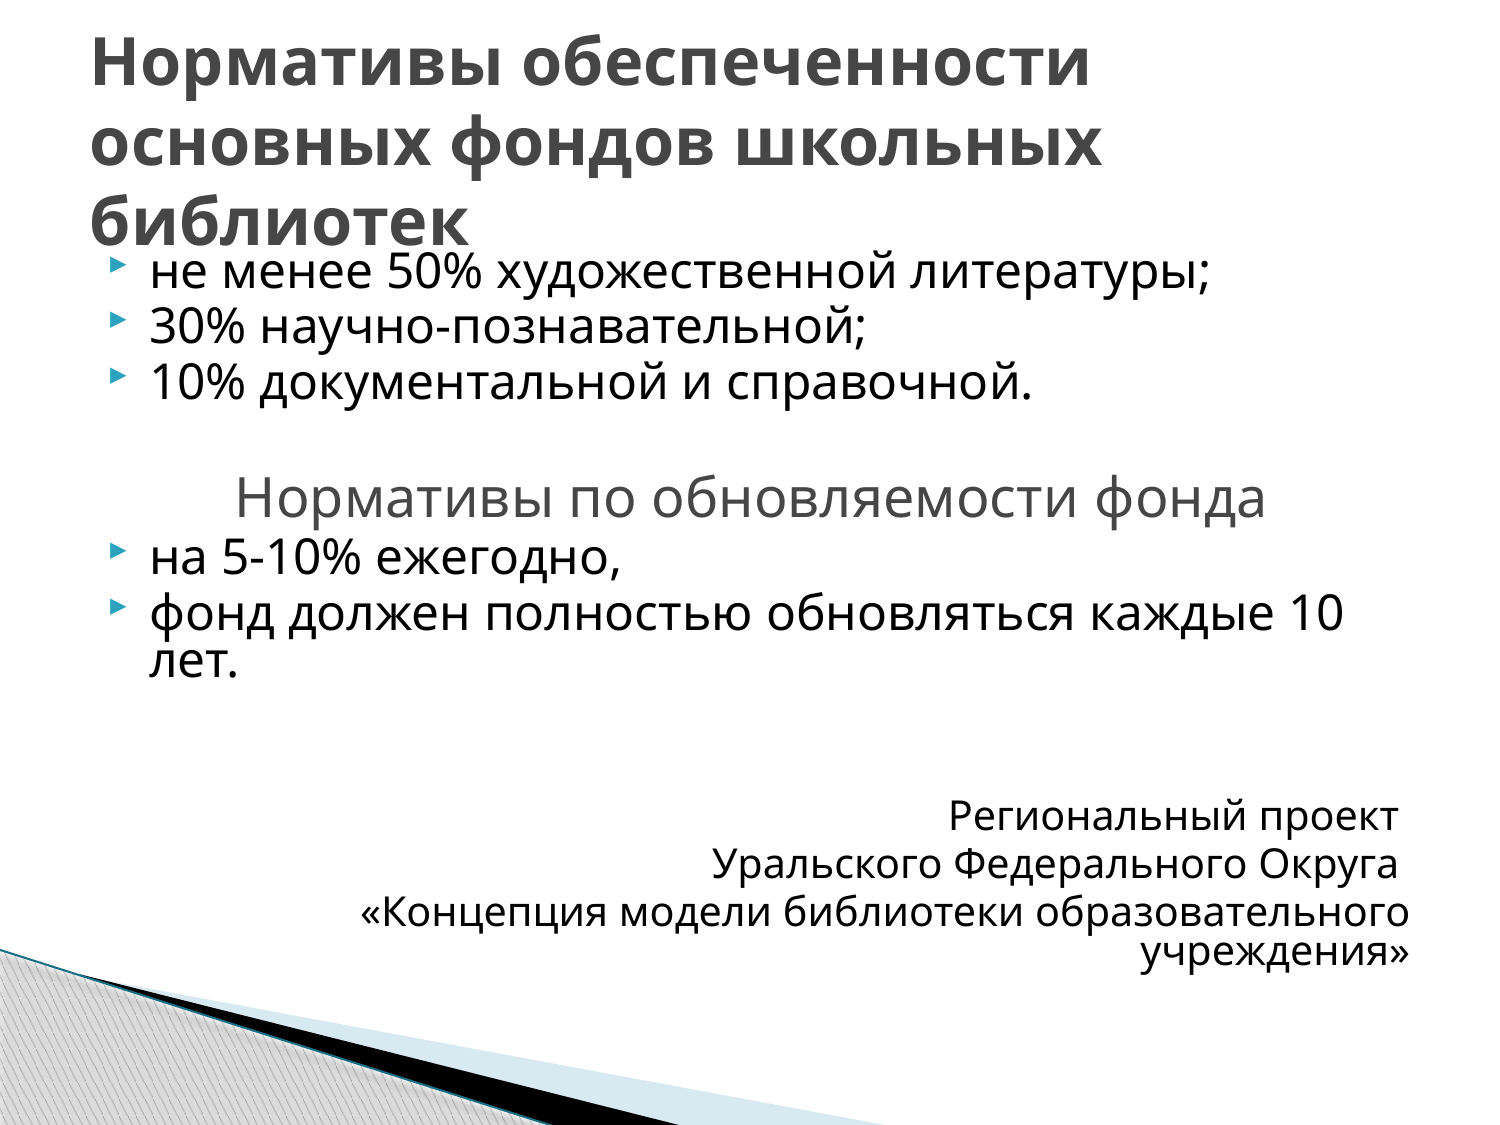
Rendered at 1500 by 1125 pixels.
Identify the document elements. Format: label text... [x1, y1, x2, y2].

list не менее 50% художественной литературы; 30% научно-познавательной; 10% документальной и справочной. Нормативы по обновляемости фонда на 5-10% ежегодно, фонд должен полностью обновляться каждые 10 лет. Региональный проект Уральского Федерального Округа «Концепция модели библиотеки образовательного учреждения» [75, 243, 1425, 986]
title Нормативы обеспеченности основных фондов школьных библиотек [75, 45, 1425, 233]
